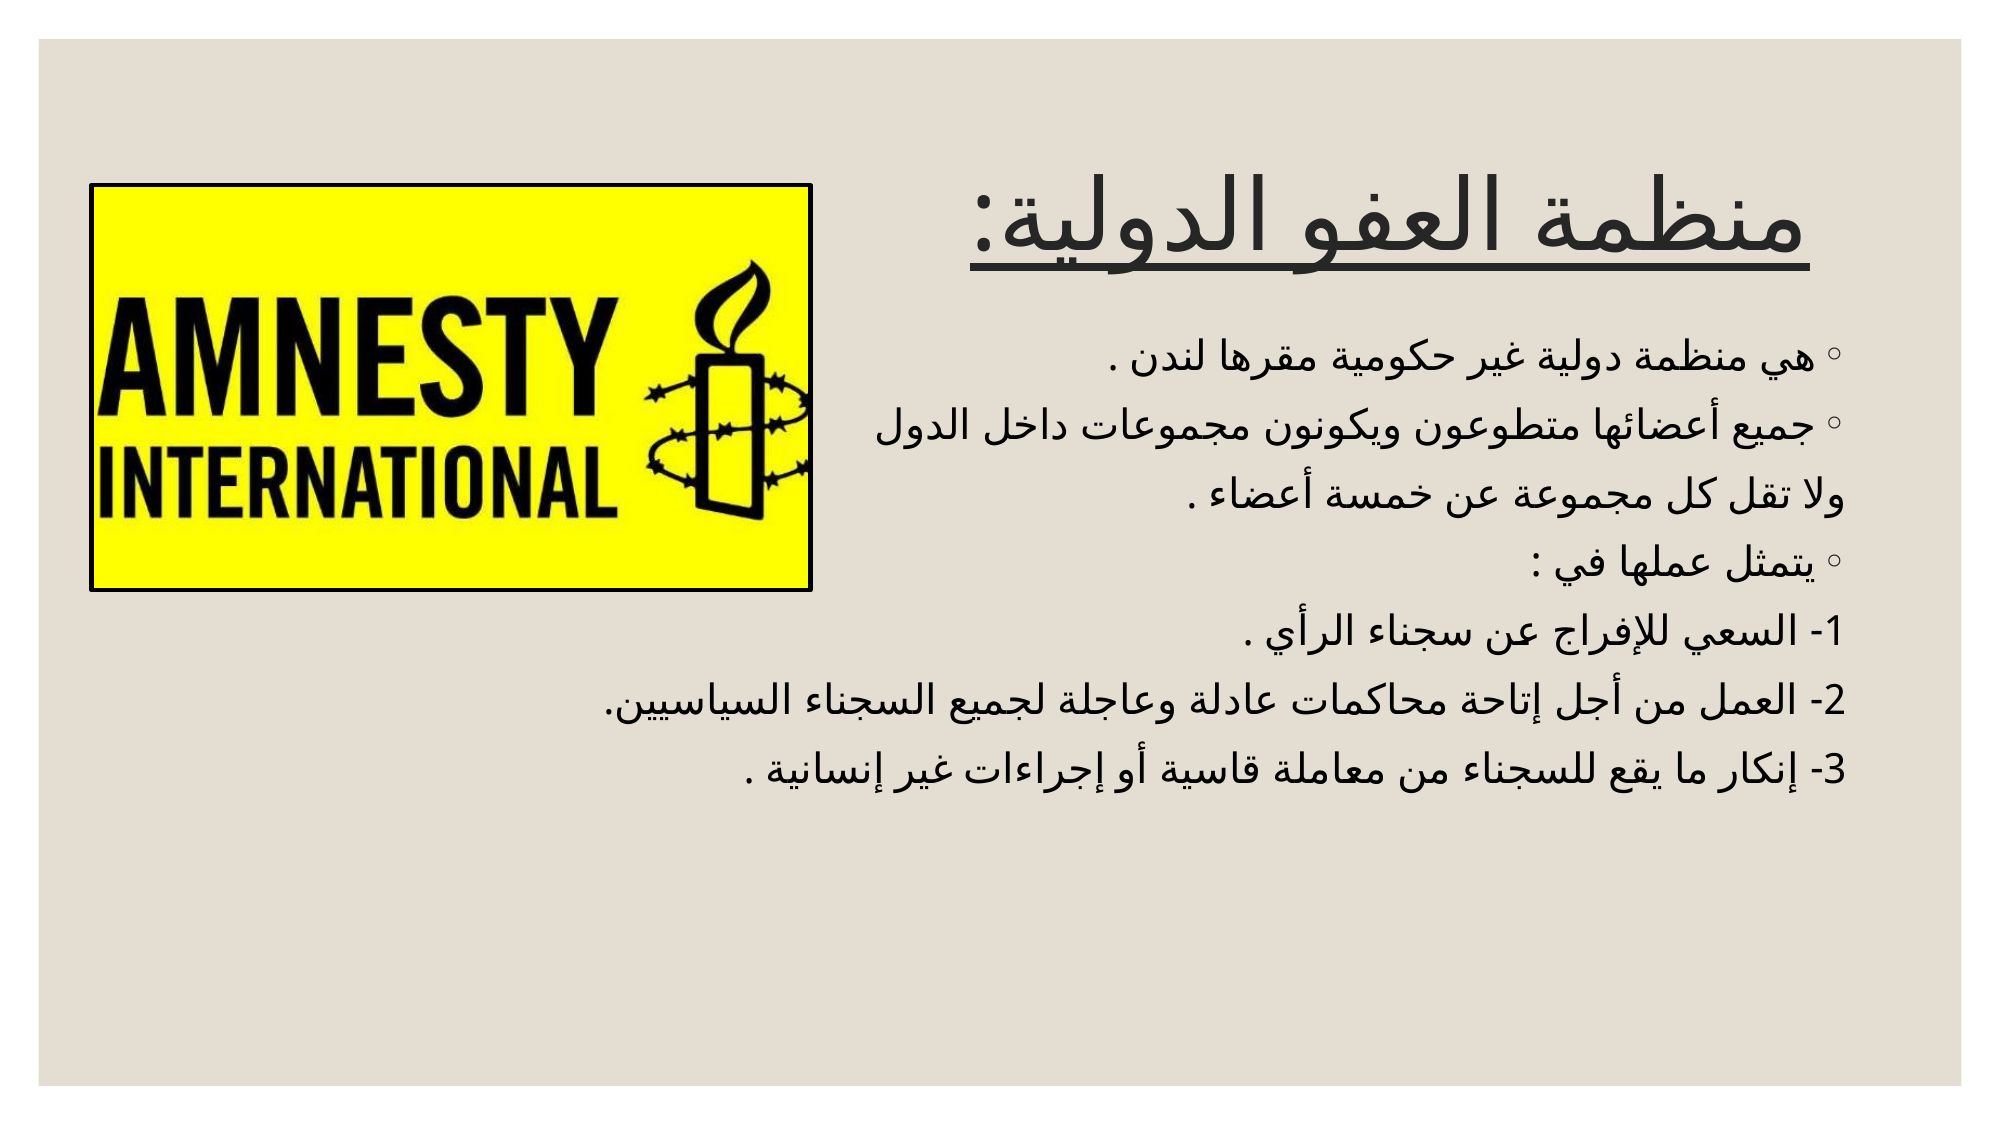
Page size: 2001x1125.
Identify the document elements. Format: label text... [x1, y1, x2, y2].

title منظمة العفو الدولية: [174, 105, 1825, 321]
list هي منظمة دولية غير حكومية مقرها لندن . جميع أعضائها متطوعون ويكونون مجموعات داخل الدول ولا تقل كل مجموعة عن خمسة أعضاء . يتمثل عملها في : 1- السعي للإفراج عن سجناء الرأي . 2- العمل من أجل إتاحة محاكمات عادلة وعاجلة لجميع السجناء السياسيين. 3- إنكار ما يقع للسجناء من معاملة قاسية أو إجراءات غير إنسانية . [211, 321, 1862, 967]
picture [93, 187, 808, 588]
